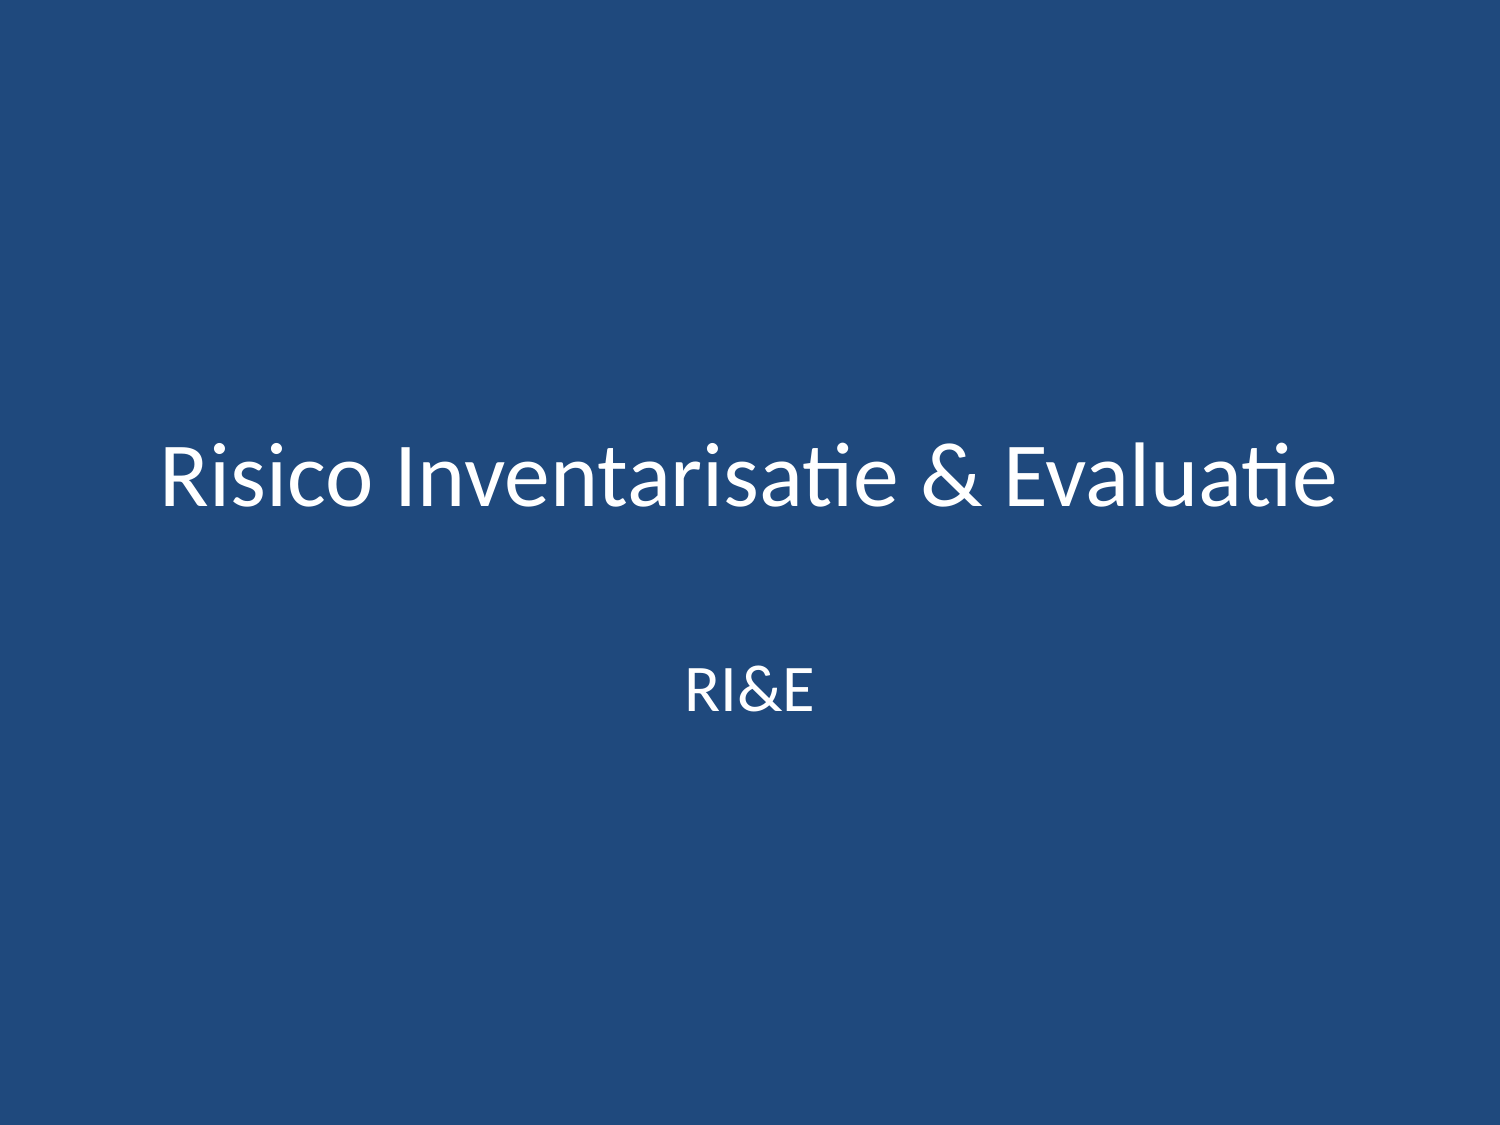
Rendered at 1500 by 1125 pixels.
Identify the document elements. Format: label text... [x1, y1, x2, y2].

subtitle RI&E [225, 637, 1275, 925]
title Risico Inventarisatie & Evaluatie [112, 349, 1388, 591]
